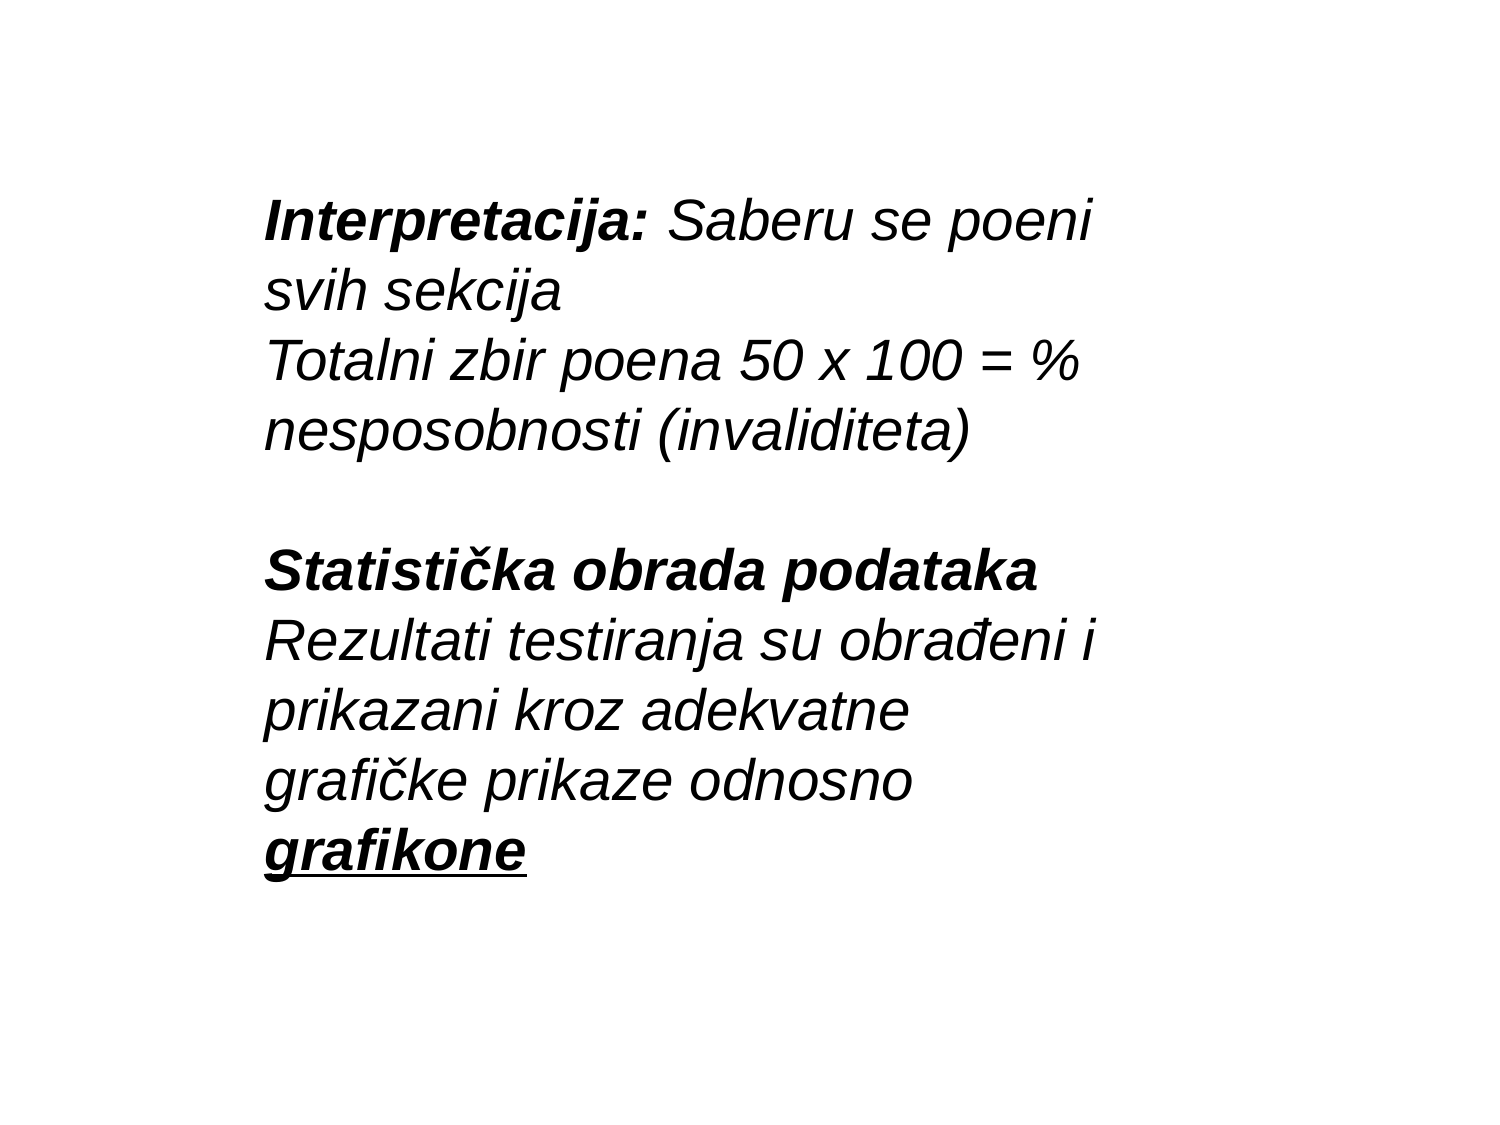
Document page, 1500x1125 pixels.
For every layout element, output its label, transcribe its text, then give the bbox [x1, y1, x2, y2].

text_box Interpretacija: Saberu se poeni svih sekcija Totalni zbir poena 50 x 100 = % nesposobnosti (invaliditeta) Statistička obrada podataka Rezultati testiranja su obrađeni i prikazani kroz adekvatne grafičke prikaze odnosno grafikone [249, 174, 1125, 890]
